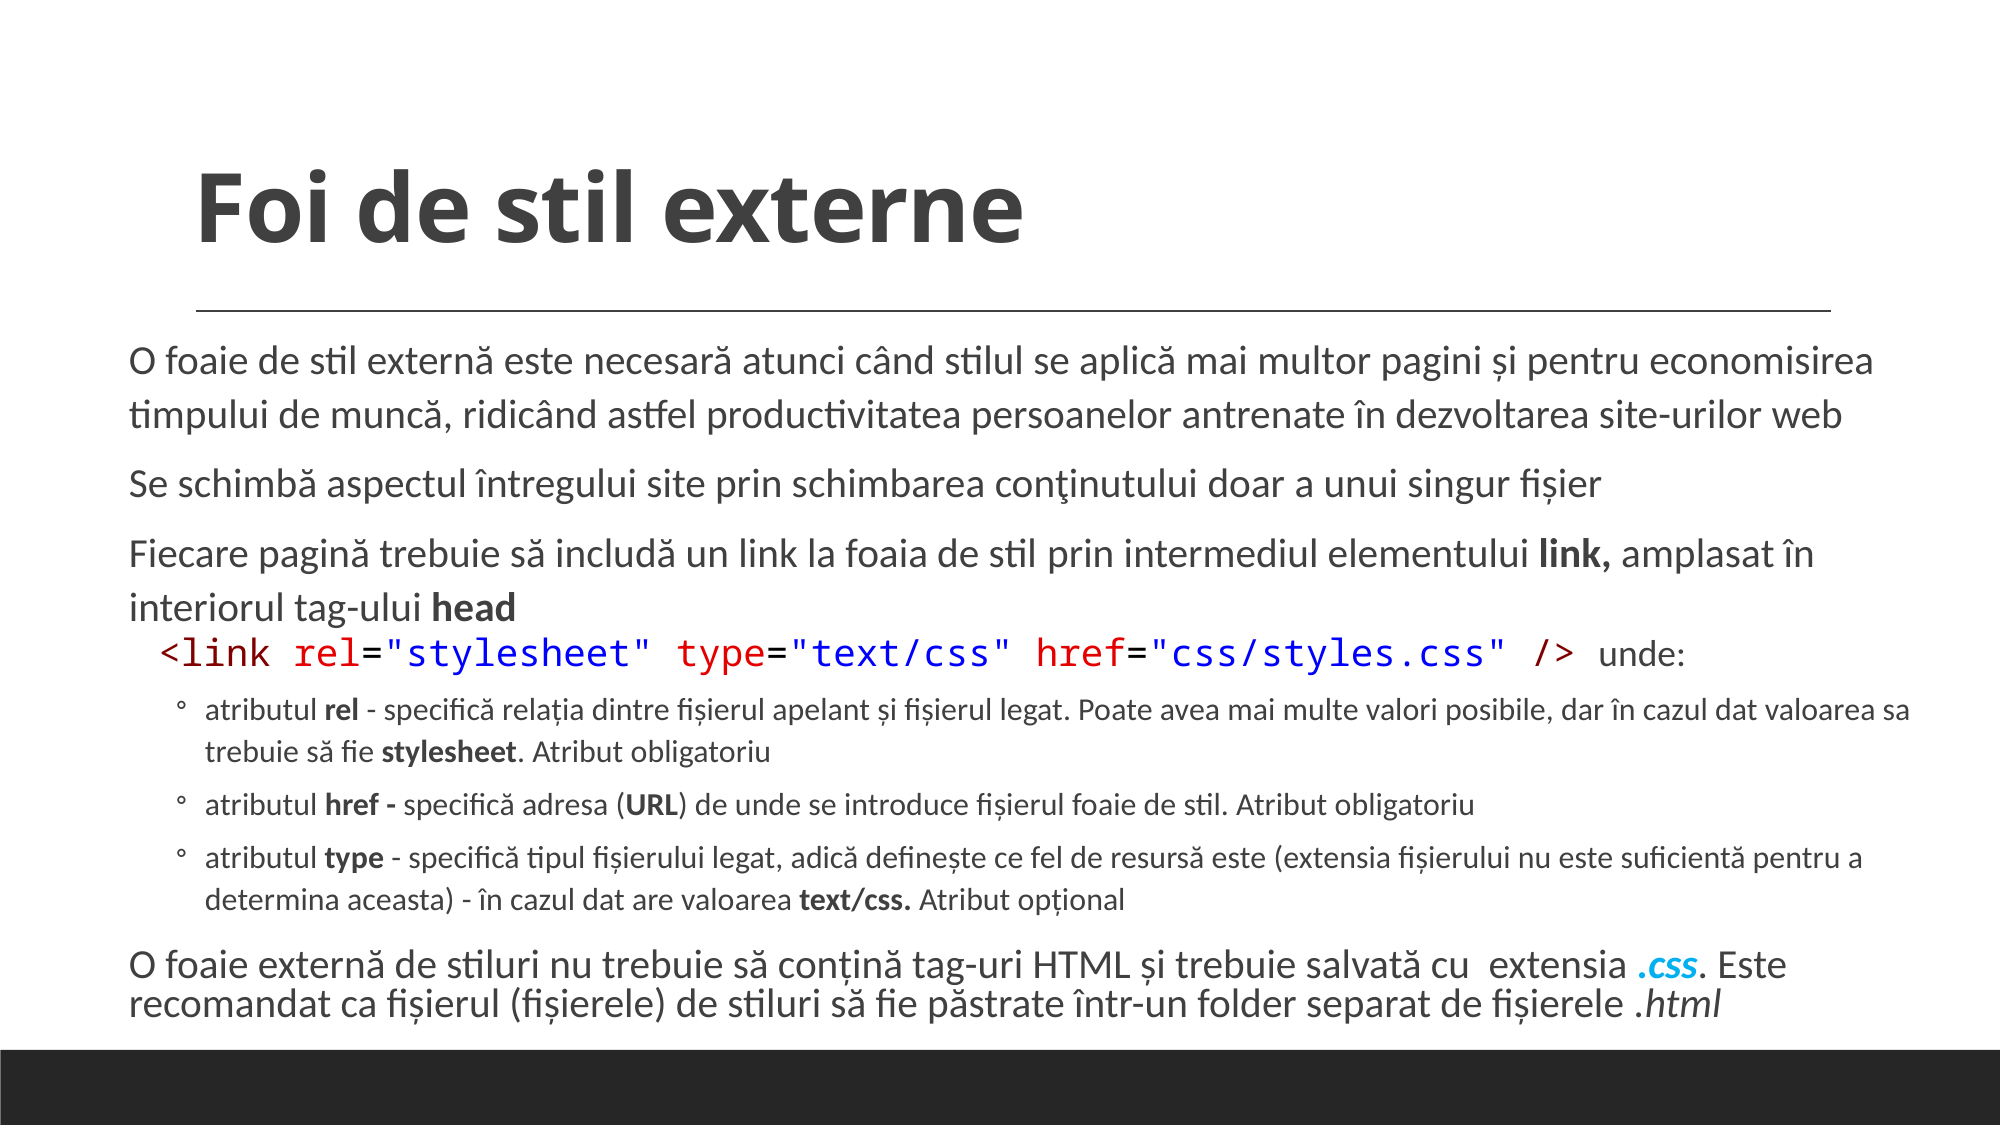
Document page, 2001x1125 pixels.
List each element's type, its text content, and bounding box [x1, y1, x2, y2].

list O foaie de stil externă este necesară atunci când stilul se aplică mai multor pagini şi pentru economisirea timpului de muncă, ridicând astfel productivitatea persoanelor antrenate în dezvoltarea site-urilor web Se schimbă aspectul întregului site prin schimbarea conţinutului doar a unui singur fișier Fiecare pagină trebuie să includă un link la foaia de stil prin intermediul elementului link, amplasat în interiorul tag-ului head <link rel="stylesheet" type="text/css" href="css/styles.css" /> unde: atributul rel - specifică relaţia dintre fişierul apelant şi fişierul legat. Poate avea mai multe valori posibile, dar în cazul dat valoarea sa trebuie să fie stylesheet. Atribut obligatoriu atributul href - specifică adresa (URL) de unde se introduce fişierul foaie de stil. Atribut obligatoriu atributul type - specifică tipul fişierului legat, adică defineşte ce fel de resursă este (extensia fişierului nu este suficientă pentru a determina aceasta) - în cazul dat are valoarea text/css. Atribut opțional O foaie externă de stiluri nu trebuie să conţină tag-uri HTML şi trebuie salvată cu extensia .css. Este recomandat ca fișierul (fișierele) de stiluri să fie păstrate într-un folder separat de fișierele .html [114, 320, 1918, 1044]
title Foi de stil externe [179, 99, 1734, 271]
